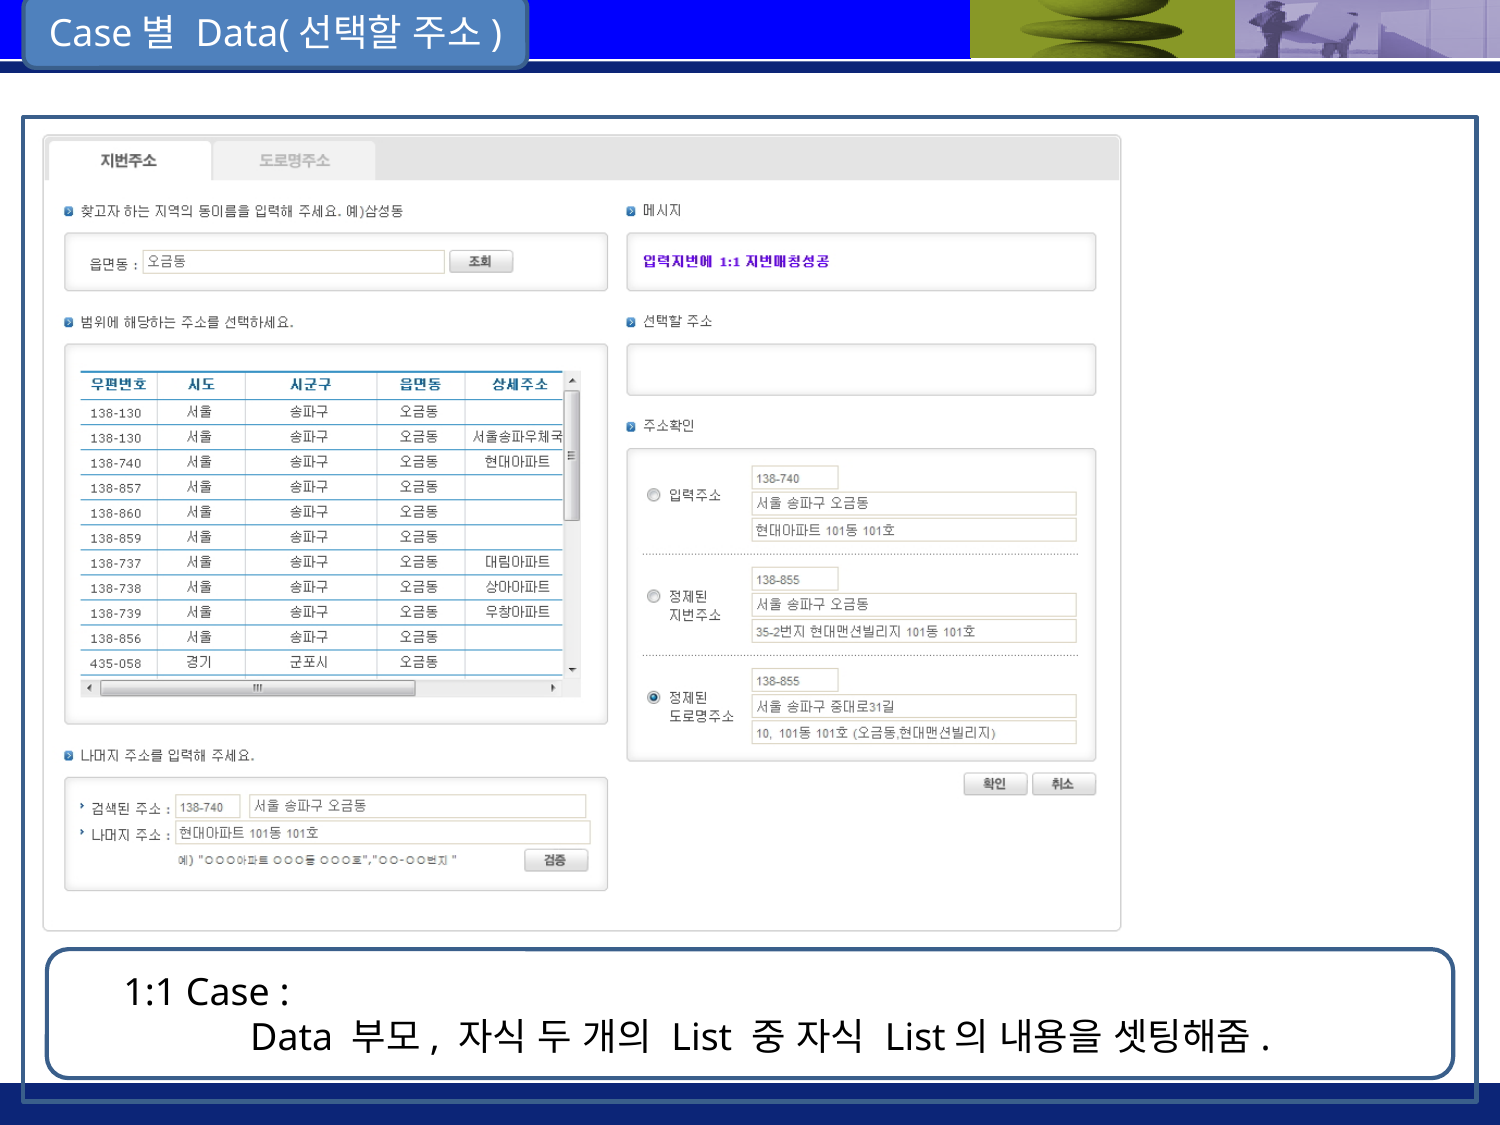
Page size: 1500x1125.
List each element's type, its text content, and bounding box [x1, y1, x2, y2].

picture [34, 128, 1129, 938]
text_box [44, 947, 1456, 1081]
text_box 1:1 Case : Data 부모, 자식 두 개의 List 중 자식 List의 내용을 셋팅해줌. [108, 960, 1286, 1066]
text_box [21, 115, 1479, 1104]
text_box Case별 Data(선택할 주소) [21, 0, 530, 70]
picture [970, 0, 1500, 58]
